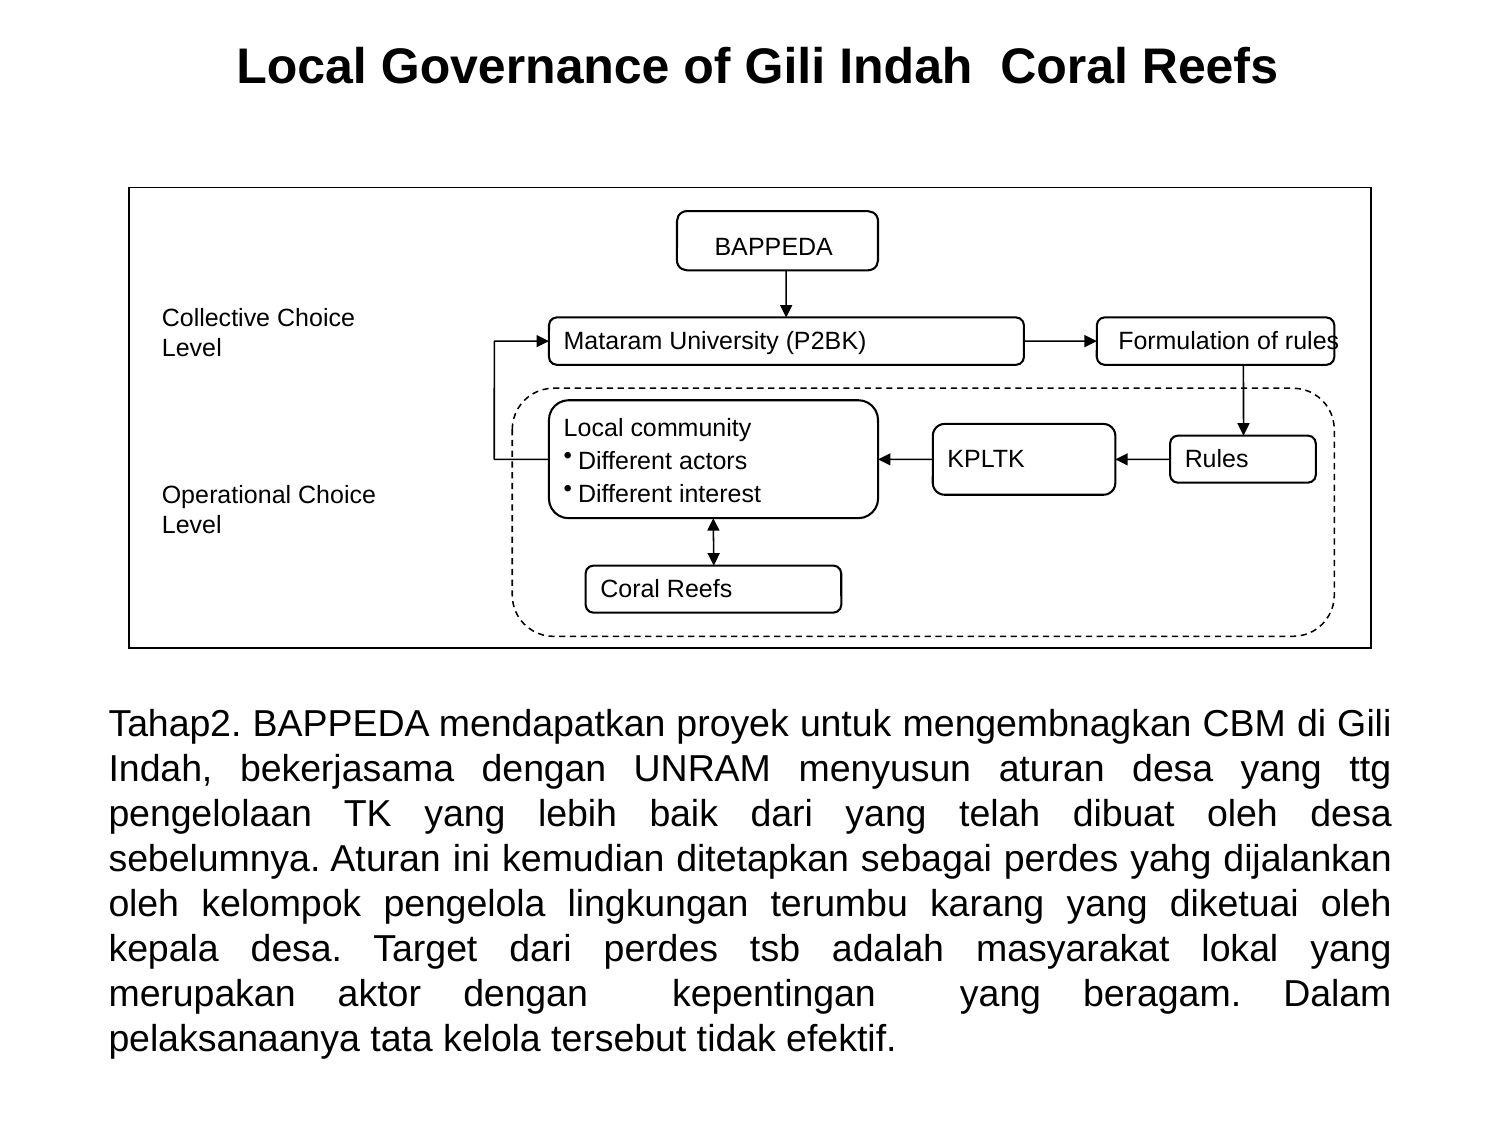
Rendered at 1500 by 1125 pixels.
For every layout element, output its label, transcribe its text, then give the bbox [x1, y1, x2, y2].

text_box [512, 388, 1335, 637]
text_box [676, 211, 879, 271]
text_box [932, 423, 1116, 495]
text_box [780, 271, 793, 317]
text_box [1096, 317, 1335, 365]
text_box Local Governance of Gili Indah Coral Reefs [198, 26, 1317, 101]
text_box [128, 187, 1371, 649]
text_box [878, 453, 933, 466]
text_box [548, 317, 1024, 365]
text_box Tahap2. BAPPEDA mendapatkan proyek untuk mengembnagkan CBM di Gili Indah, bekerjasama dengan UNRAM menyusun aturan desa yang ttg pengelolaan TK yang lebih baik dari yang telah dibuat oleh desa sebelumnya. Aturan ini kemudian ditetapkan sebagai perdes yahg dijalankan oleh kelompok pengelola lingkungan terumbu karang yang diketuai oleh kepala desa. Target dari perdes tsb adalah masyarakat lokal yang merupakan aktor dengan kepentingan yang beragam. Dalam pelaksanaanya tata kelola tersebut tidak efektif. [93, 691, 1407, 1067]
